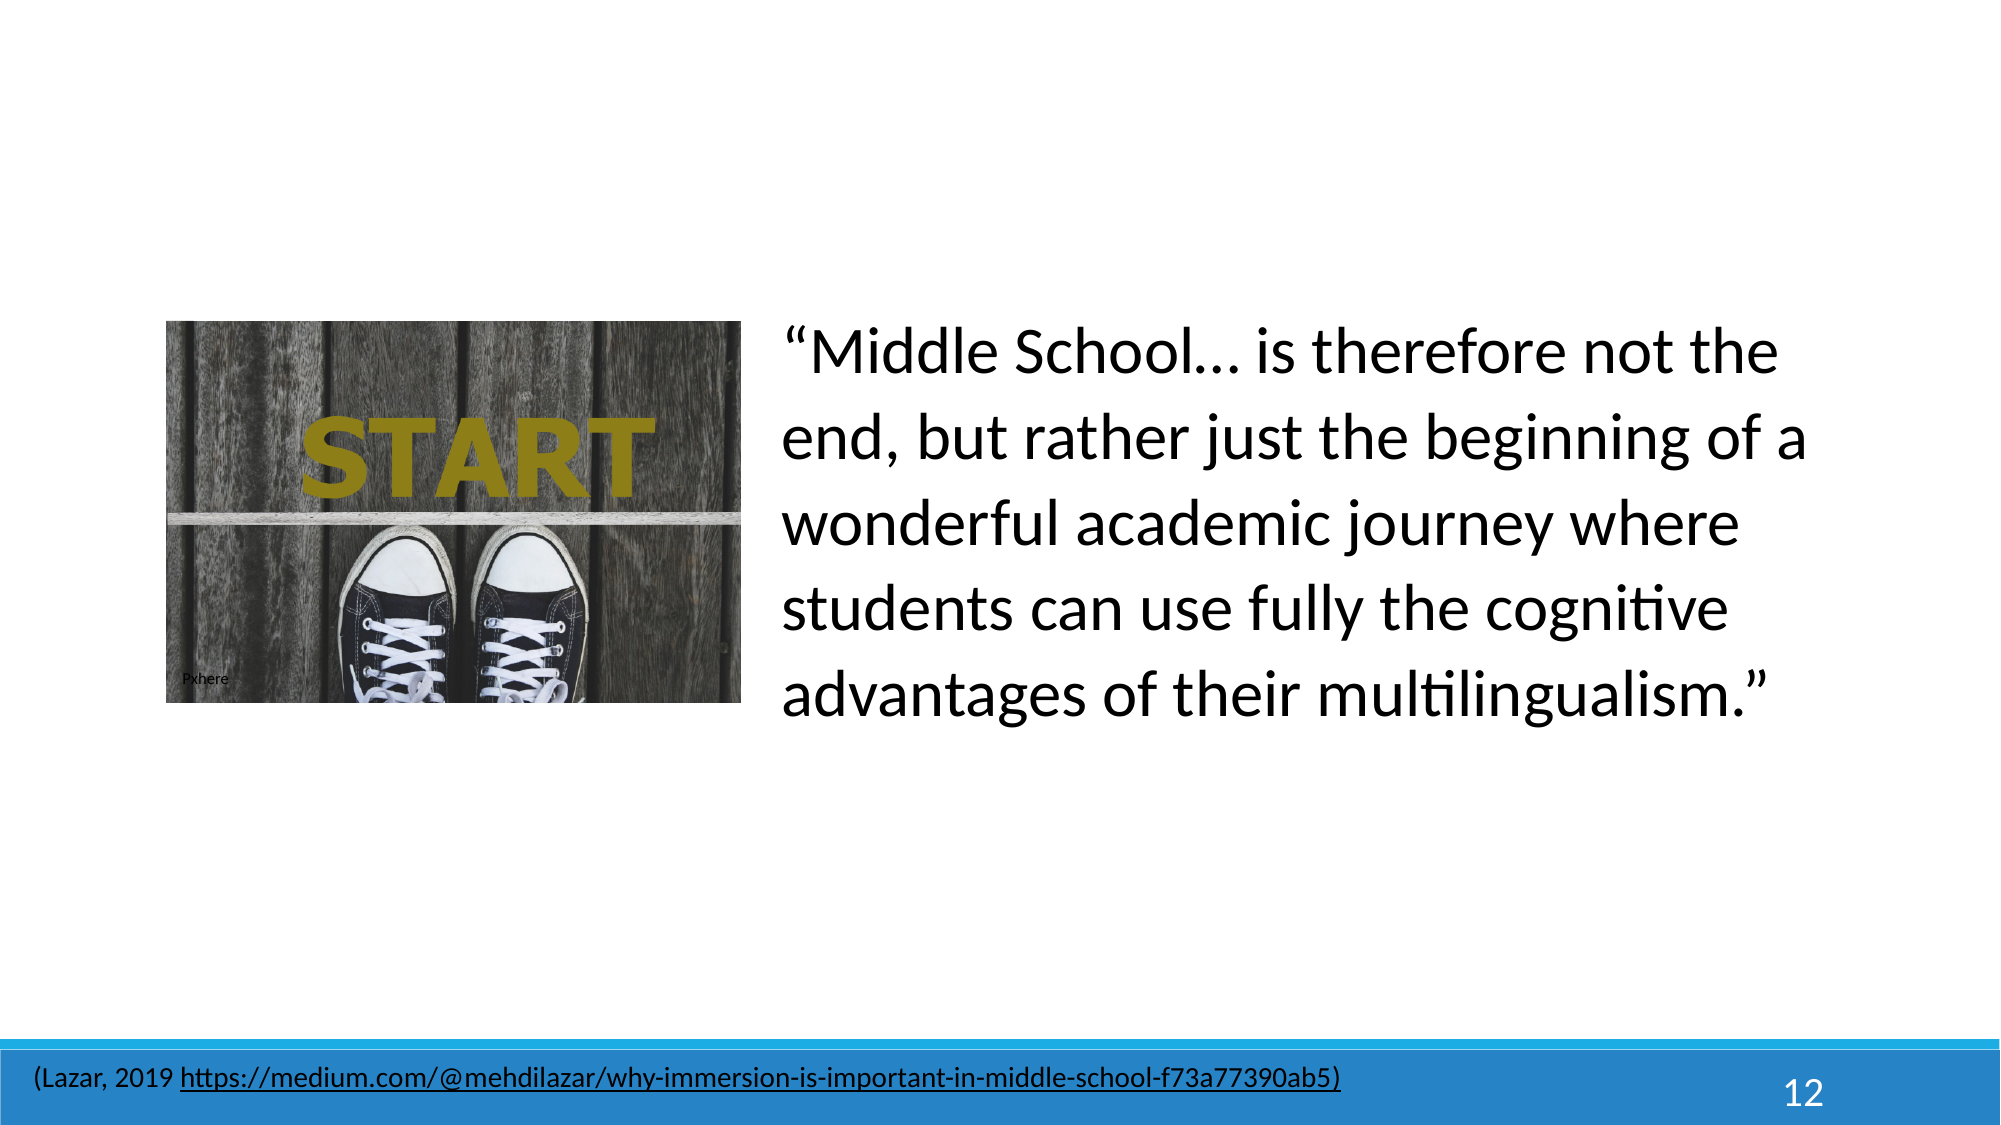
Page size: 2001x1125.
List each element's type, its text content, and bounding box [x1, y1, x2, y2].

text_box “Middle School… is therefore not the end, but rather just the beginning of a wonderful academic journey where students can use fully the cognitive advantages of their multilingualism.” [766, 294, 1874, 737]
slide_number 12 [1624, 1059, 1840, 1120]
text_box (Lazar, 2019 https://medium.com/@mehdilazar/why-immersion-is-important-in-middle-school-f73a77390ab5) [18, 1051, 1827, 1101]
picture [166, 319, 742, 704]
